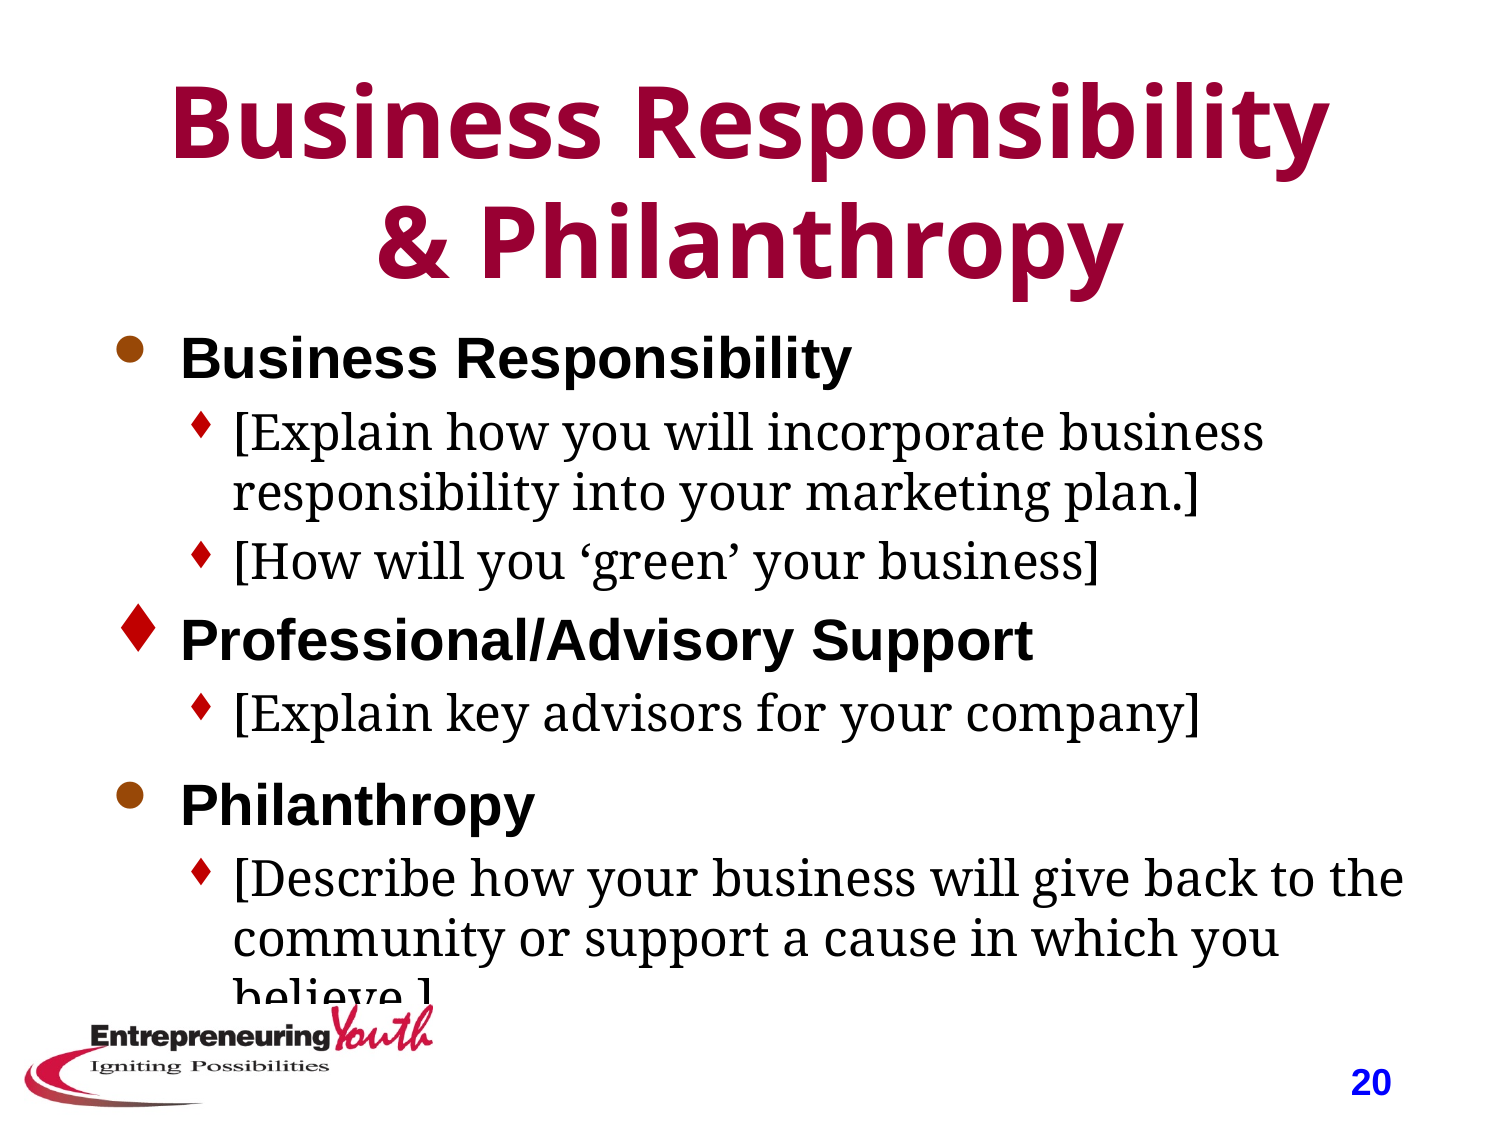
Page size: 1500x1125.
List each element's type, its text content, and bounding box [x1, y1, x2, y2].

list Business Responsibility [Explain how you will incorporate business responsibility into your marketing plan.] [How will you ‘green’ your business] Professional/Advisory Support [Explain key advisors for your company] Philanthropy [Describe how your business will give back to the community or support a cause in which you believe.] [74, 312, 1426, 1011]
picture [24, 1004, 434, 1121]
title Business Responsibility & Philanthropy [74, 44, 1426, 312]
